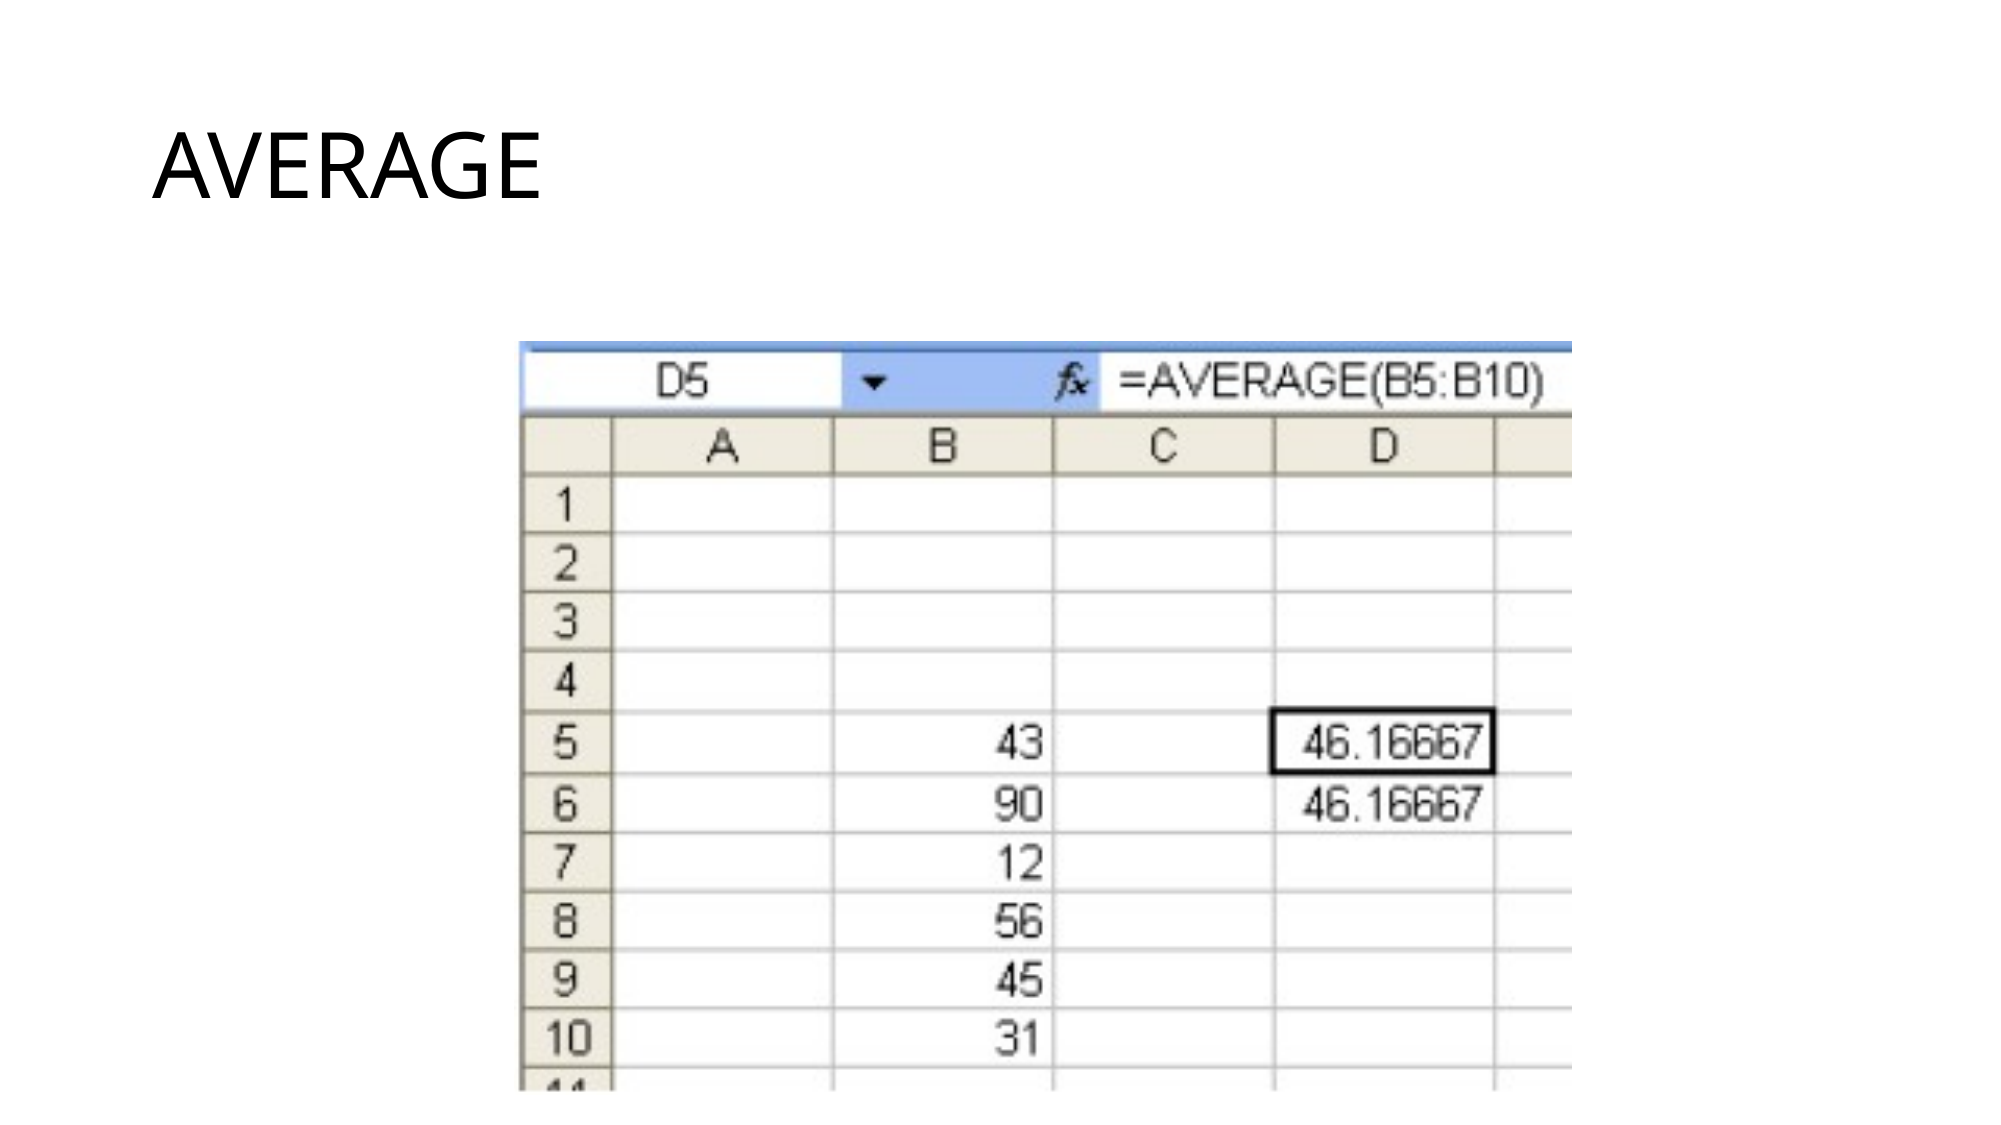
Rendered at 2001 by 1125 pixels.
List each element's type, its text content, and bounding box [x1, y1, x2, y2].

title AVERAGE [137, 59, 1863, 278]
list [514, 341, 1572, 1095]
